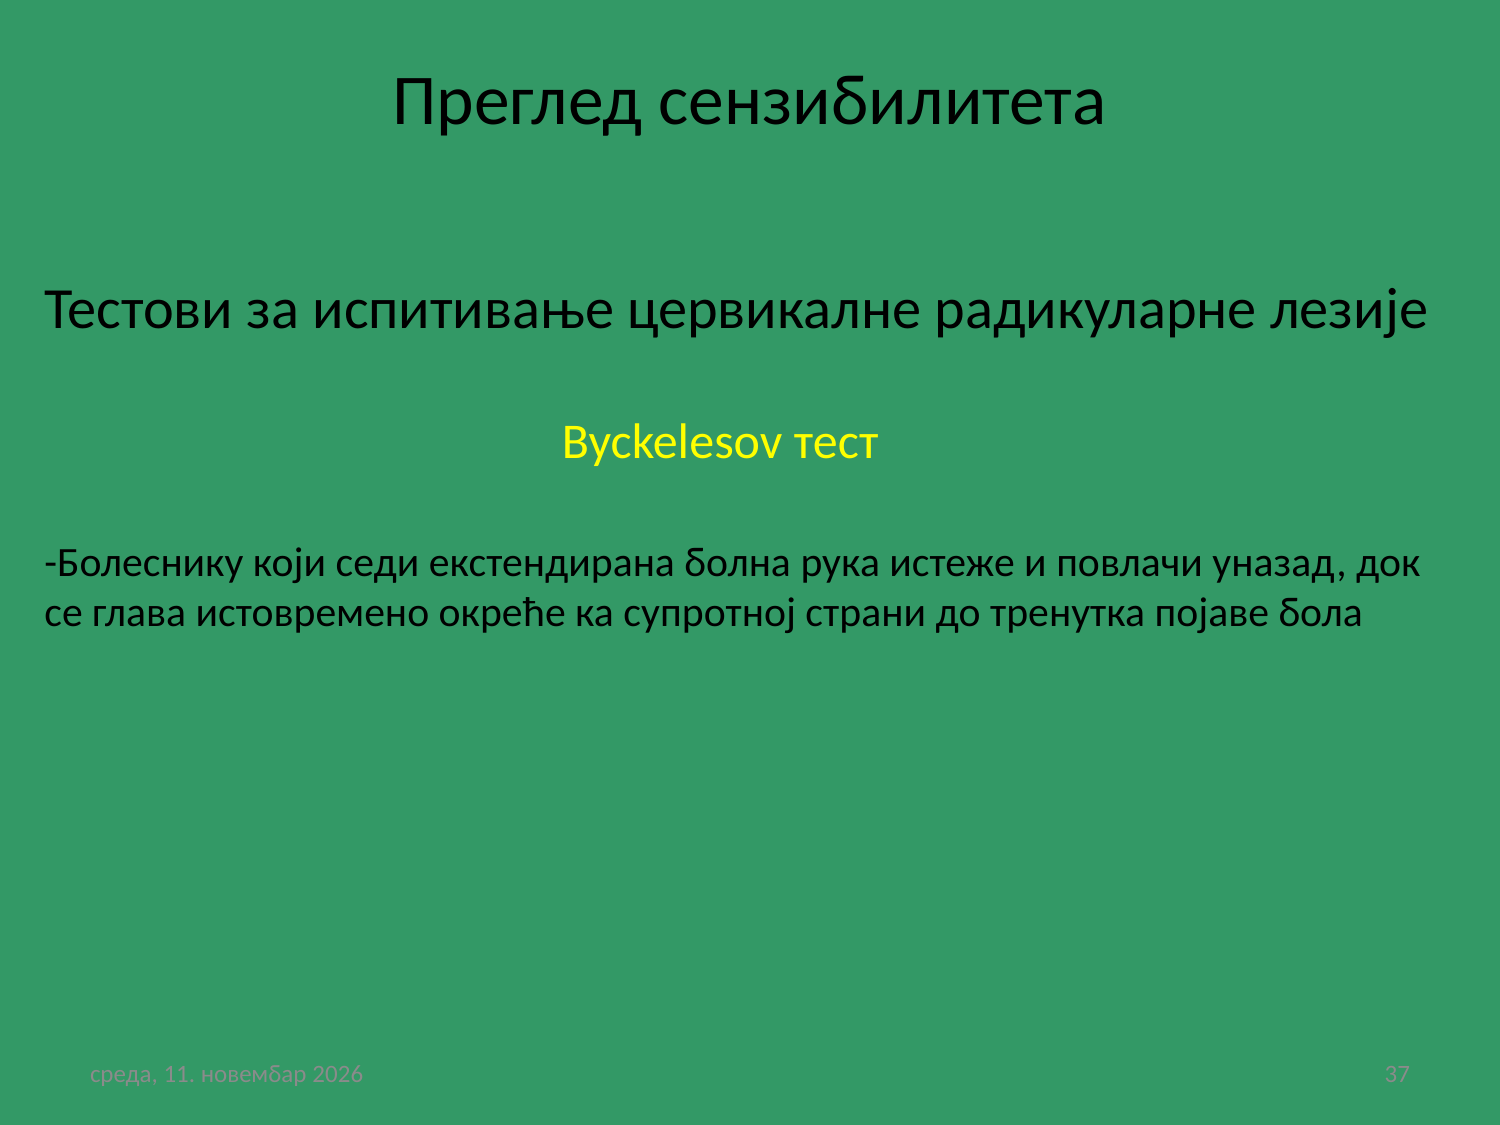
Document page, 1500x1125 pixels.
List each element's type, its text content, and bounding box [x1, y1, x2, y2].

title Преглед сензибилитета [75, 45, 1425, 233]
list Тестови за испитивање цервикалне радикуларне лезије Byckelesov тест -Болеснику који седи екстендирана болна рука истеже и повлачи уназад, док се глава истовремено окреће ка супротној страни до тренутка појаве бола [29, 262, 1459, 1005]
slide_number 37 [1074, 1042, 1425, 1103]
slide_number субота, 30. јануар 2021 [75, 1042, 425, 1103]
